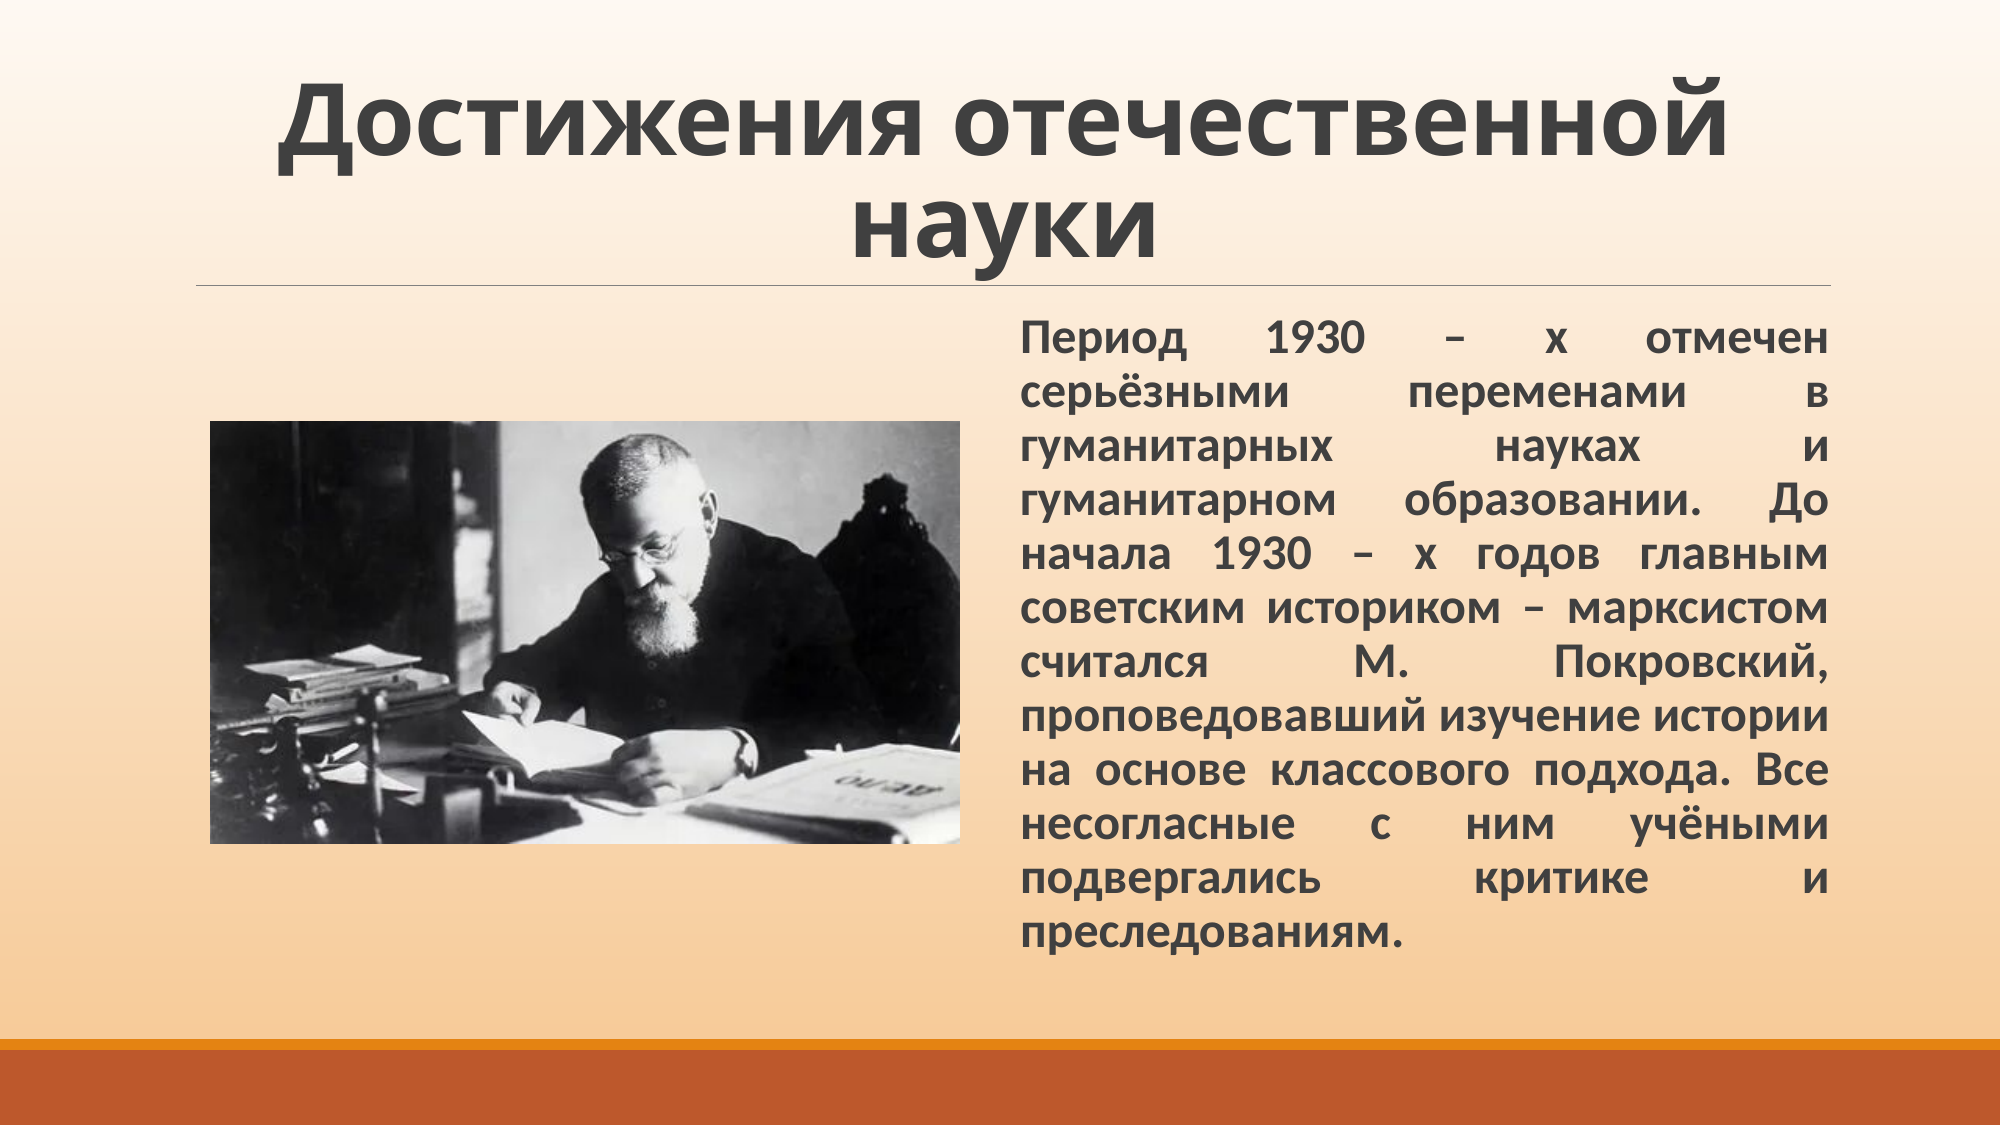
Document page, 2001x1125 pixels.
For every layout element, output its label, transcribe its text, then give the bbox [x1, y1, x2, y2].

title Достижения отечественной науки [180, 47, 1830, 285]
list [209, 421, 961, 845]
list Период 1930 – х отмечен серьёзными переменами в гуманитарных науках и гуманитарном образовании. До начала 1930 – х годов главным советским историком – марксистом считался М. Покровский, проповедовавший изучение истории на основе классового подхода. Все несогласные с ним учёными подвергались критике и преследованиям. [1020, 302, 1830, 963]
